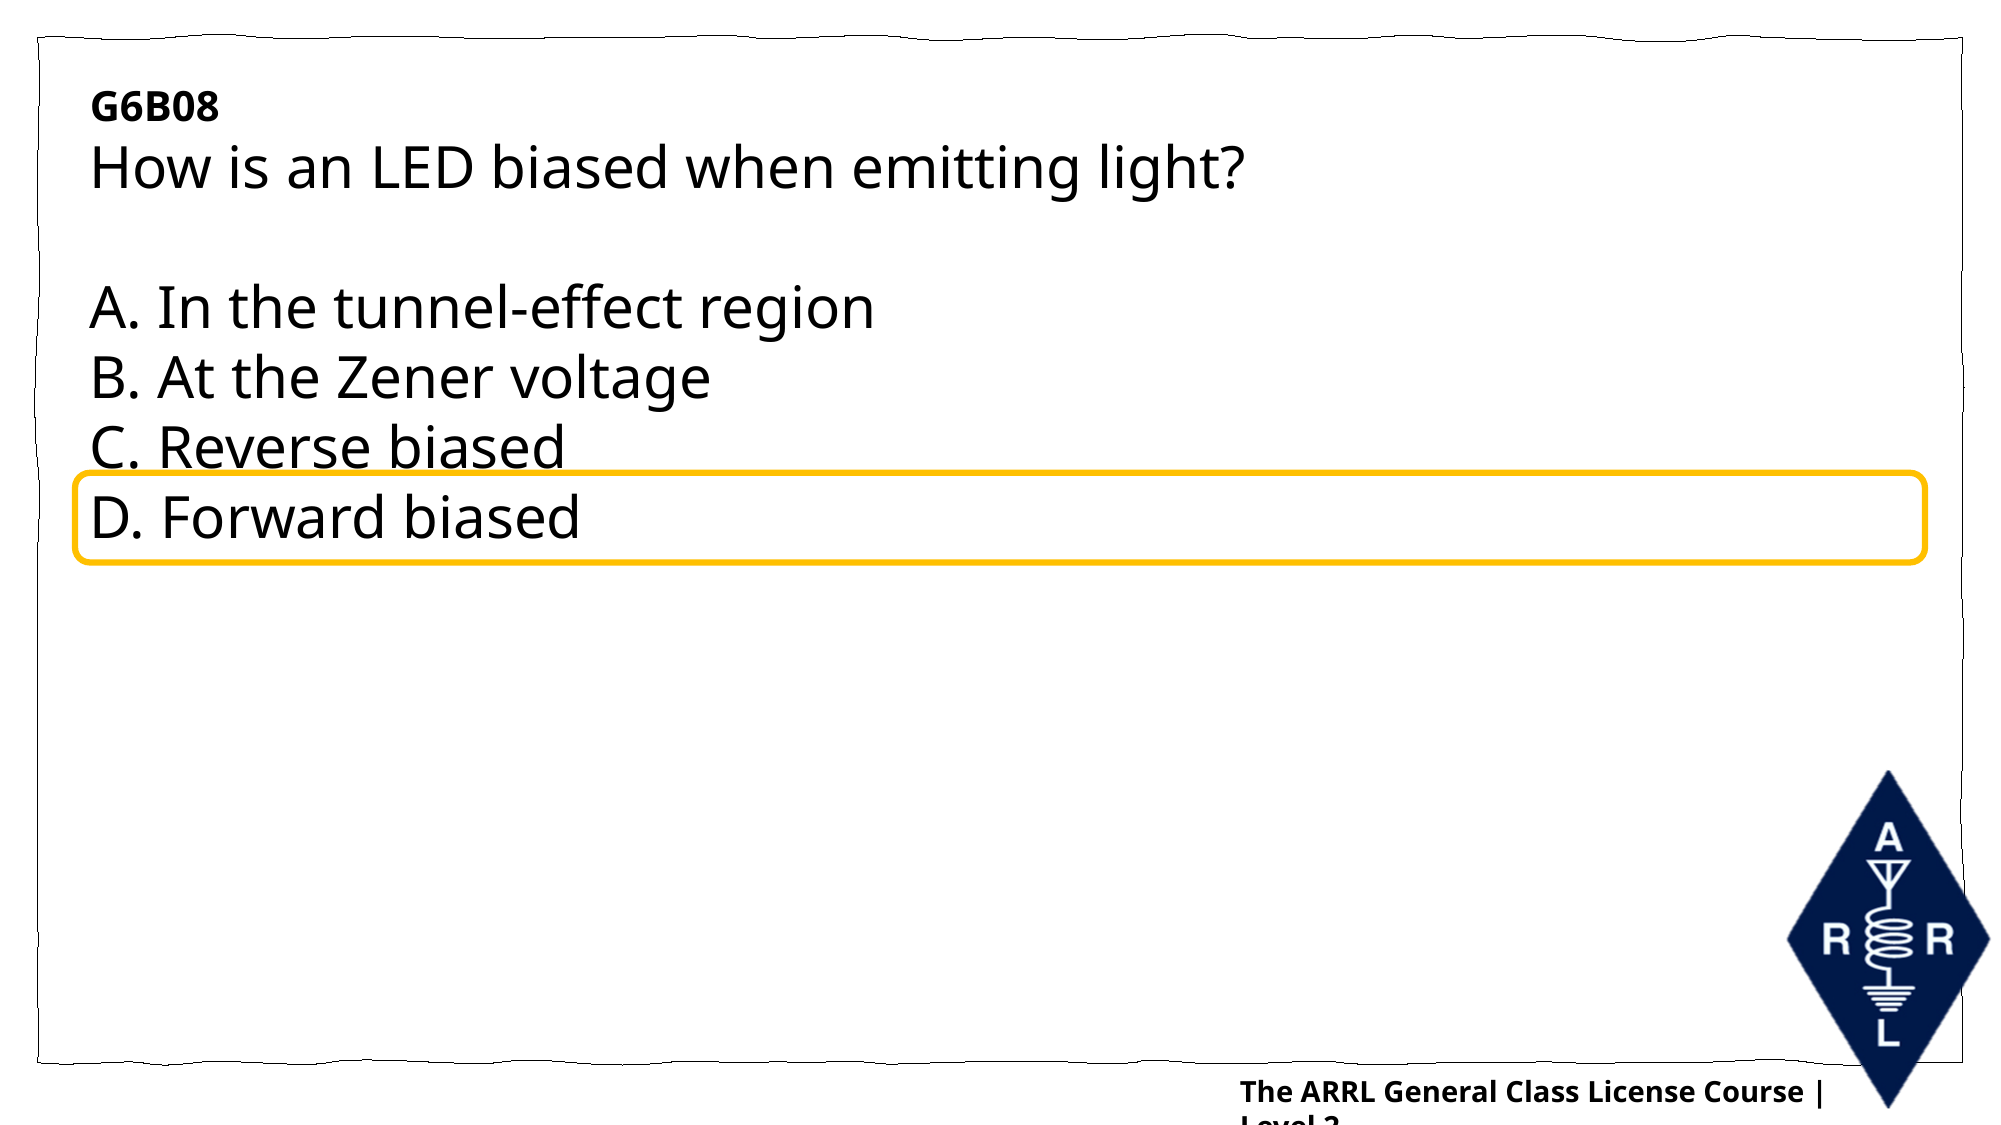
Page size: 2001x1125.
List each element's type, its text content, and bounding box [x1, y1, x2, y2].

picture [1773, 752, 1999, 1125]
text_box G6B08 How is an LED biased when emitting light? A. In the tunnel-effect region B. At the Zener voltage C. Reverse biased D. Forward biased [75, 72, 1850, 479]
text_box [73, 471, 1927, 564]
